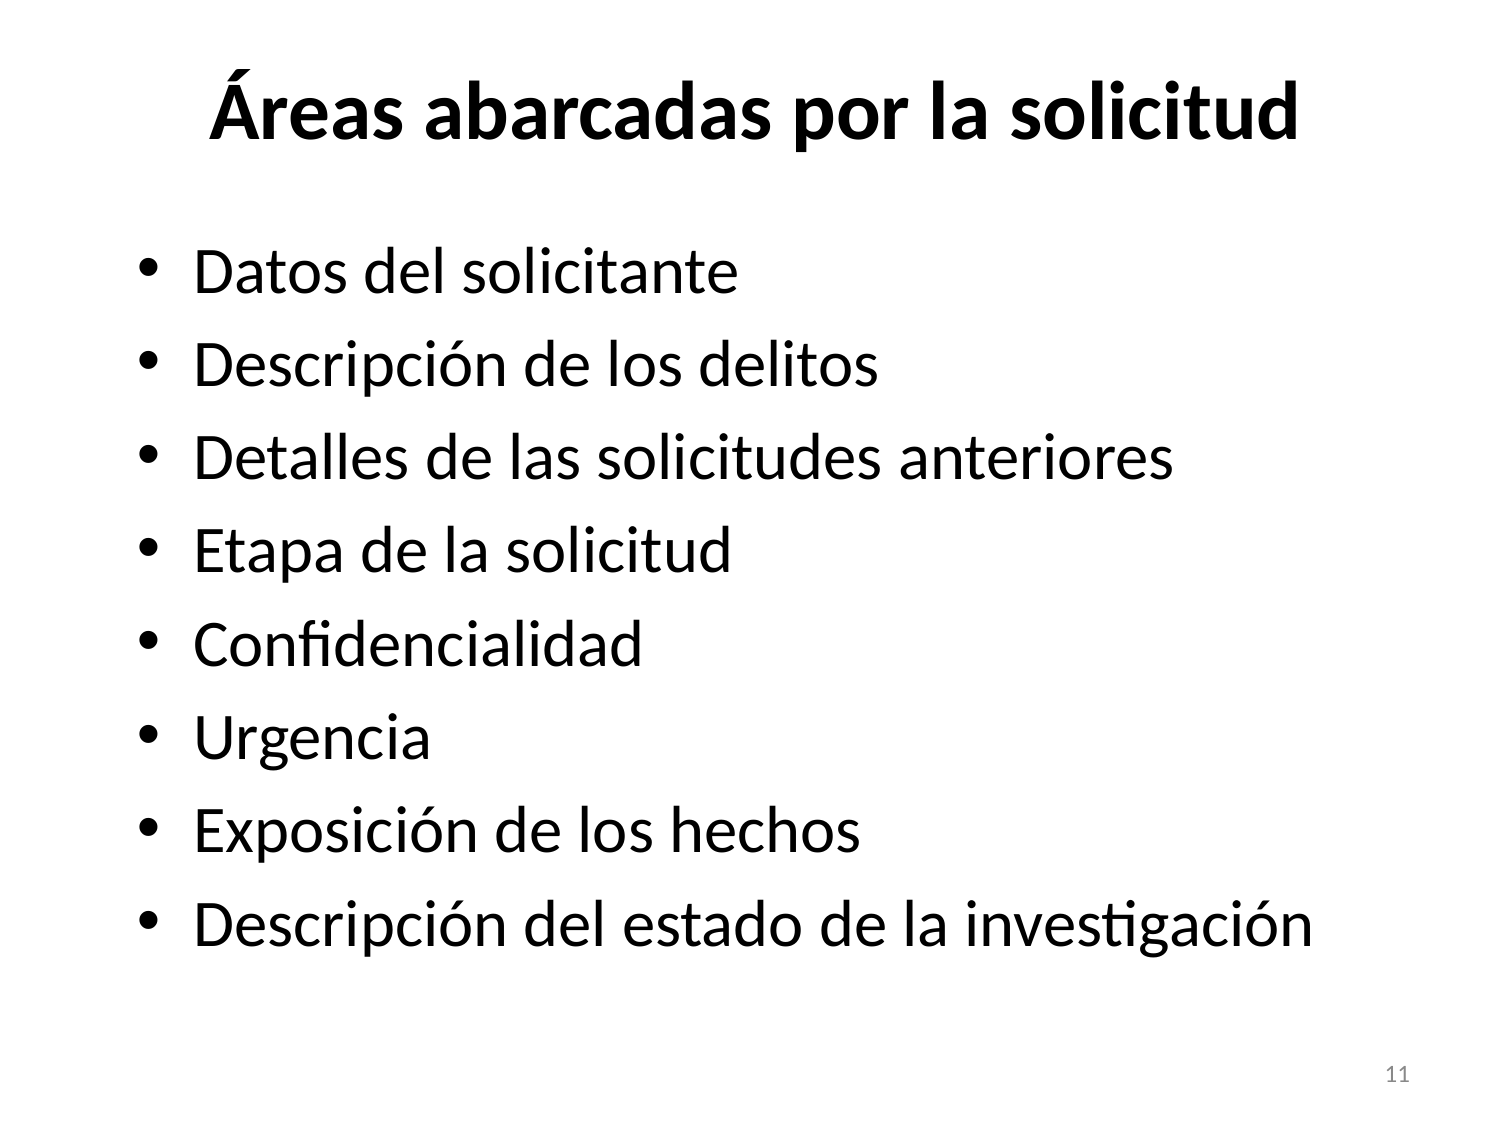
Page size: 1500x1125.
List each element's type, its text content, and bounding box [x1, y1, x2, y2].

text_box Datos del solicitante Descripción de los delitos Detalles de las solicitudes anteriores Etapa de la solicitud Confidencialidad Urgencia Exposición de los hechos Descripción del estado de la investigación [122, 218, 1394, 1043]
text_box Áreas abarcadas por la solicitud [149, 37, 1353, 189]
slide_number 11 [1074, 1042, 1425, 1103]
